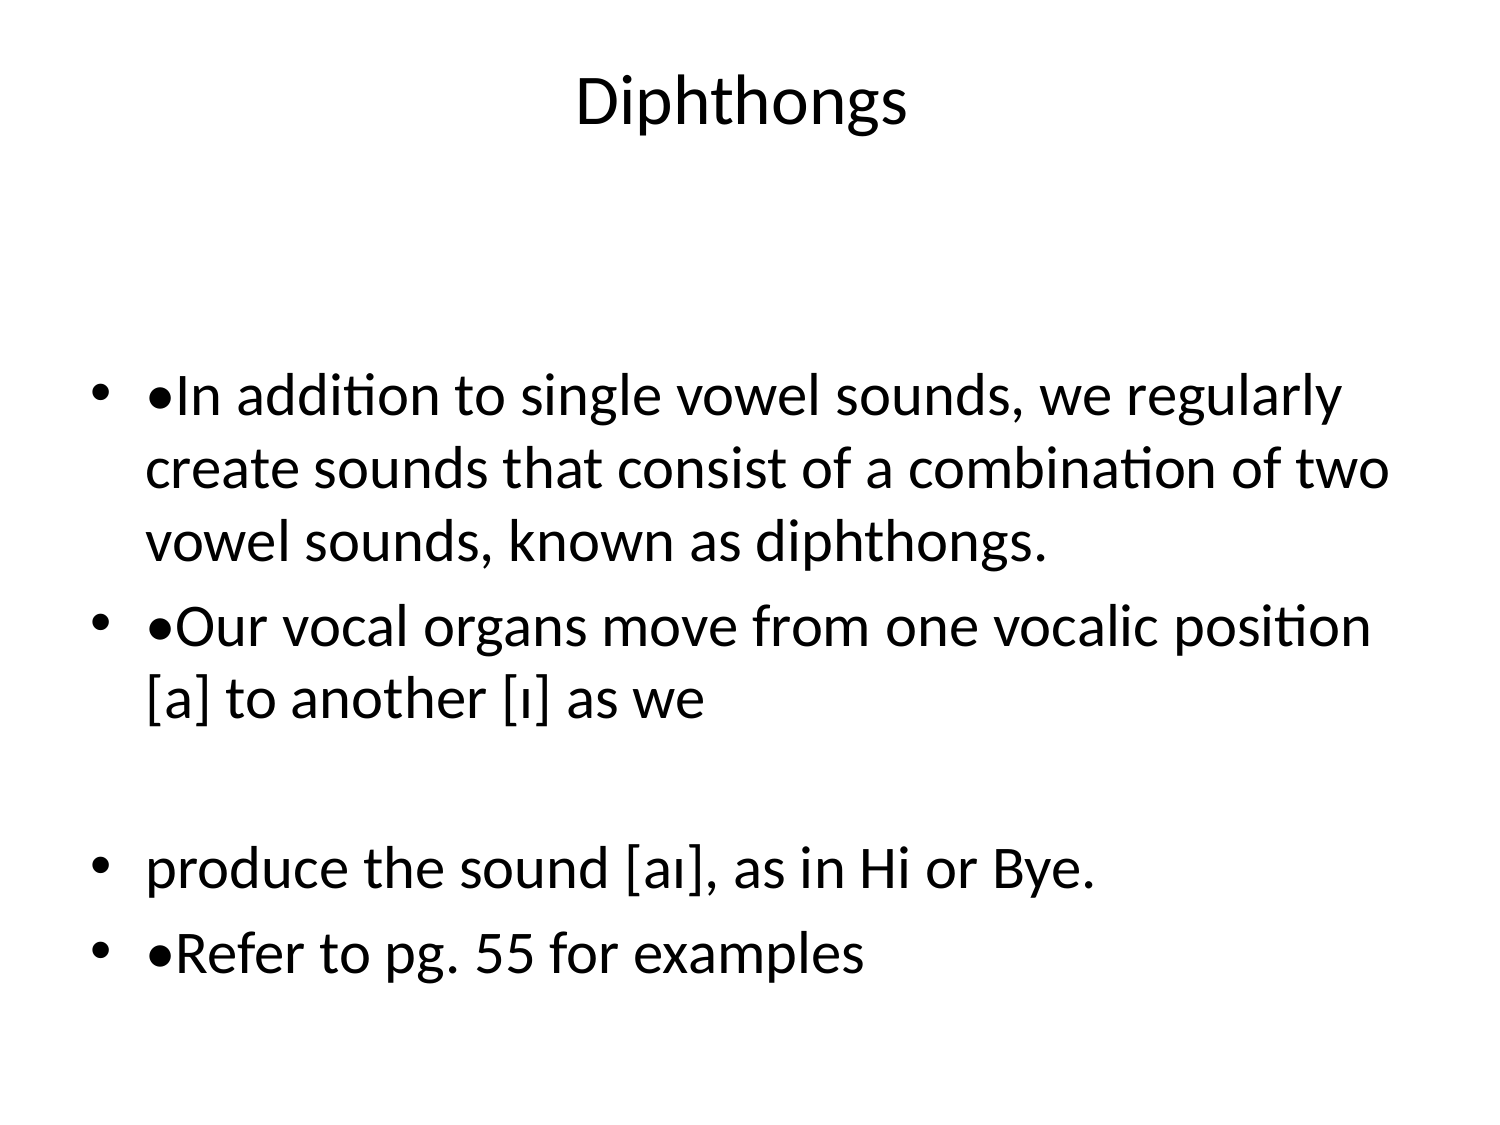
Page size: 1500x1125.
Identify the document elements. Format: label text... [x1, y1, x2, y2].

title Diphthongs [75, 45, 1425, 233]
list •In addition to single vowel sounds, we regularly create sounds that consist of a combination of two vowel sounds, known as diphthongs. •Our vocal organs move from one vocalic position [a] to another [ɪ] as we produce the sound [aɪ], as in Hi or Bye. •Refer to pg. 55 for examples [75, 262, 1425, 1005]
